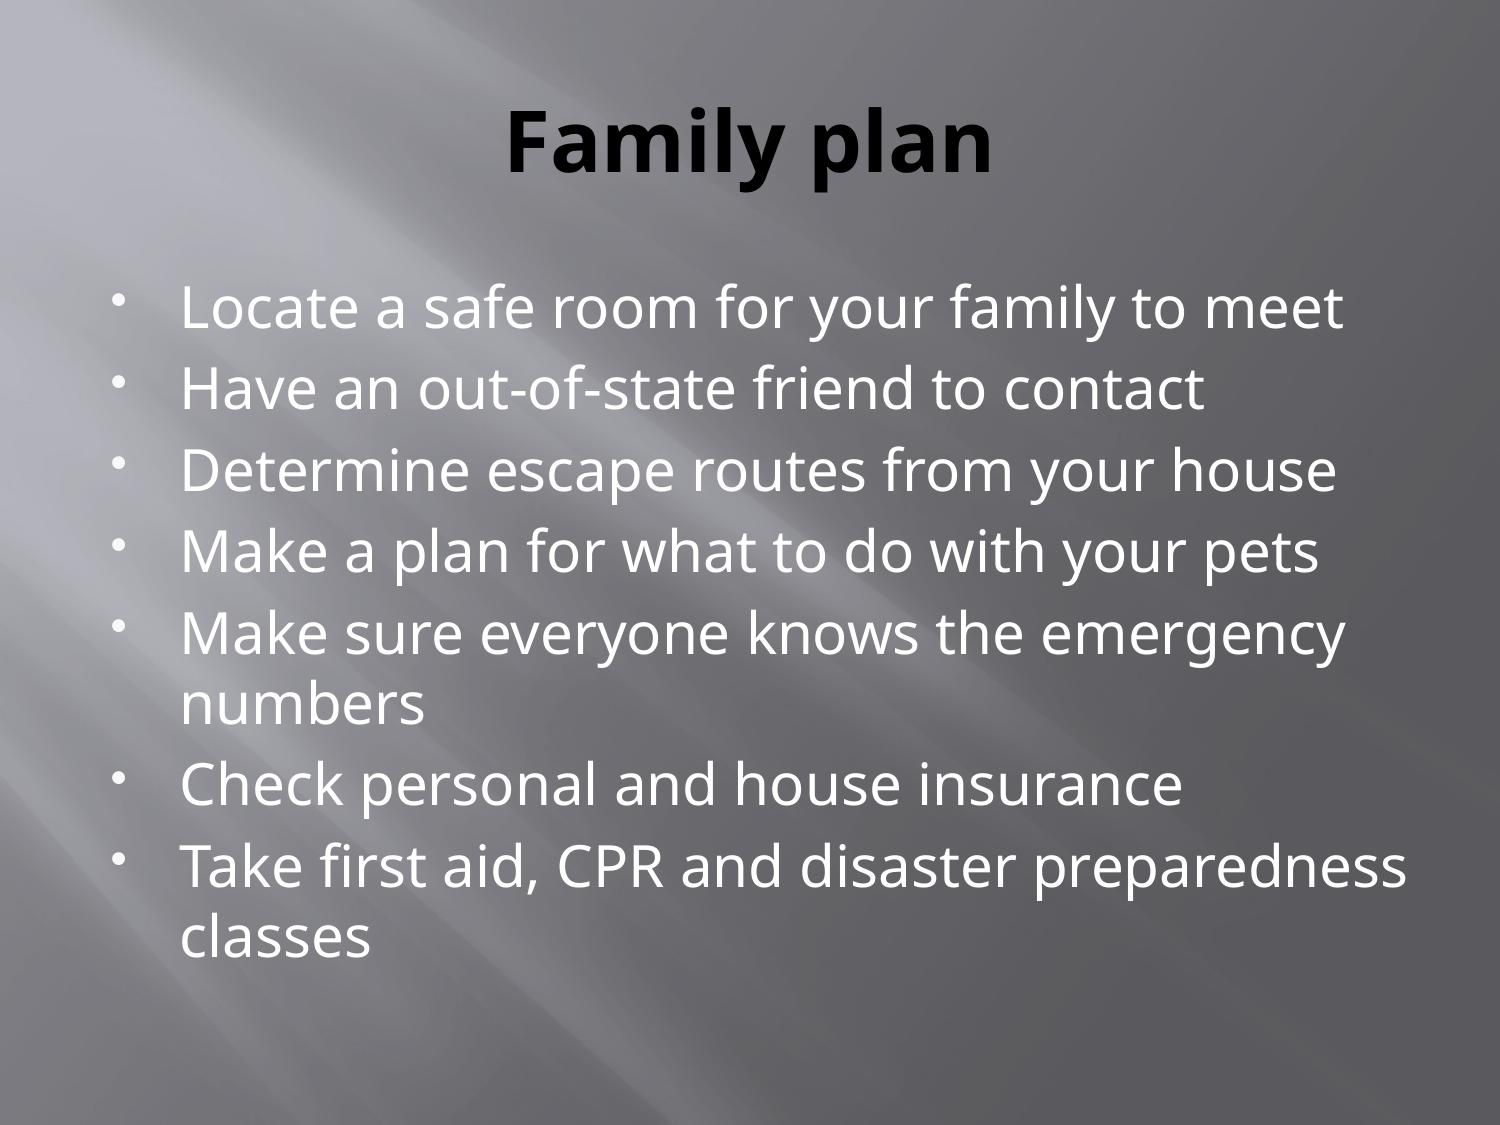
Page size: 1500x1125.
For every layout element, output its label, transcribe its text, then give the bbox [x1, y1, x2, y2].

title Family plan [75, 45, 1425, 233]
list Locate a safe room for your family to meet Have an out-of-state friend to contact Determine escape routes from your house Make a plan for what to do with your pets Make sure everyone knows the emergency numbers Check personal and house insurance Take first aid, CPR and disaster preparedness classes [75, 262, 1425, 1035]
